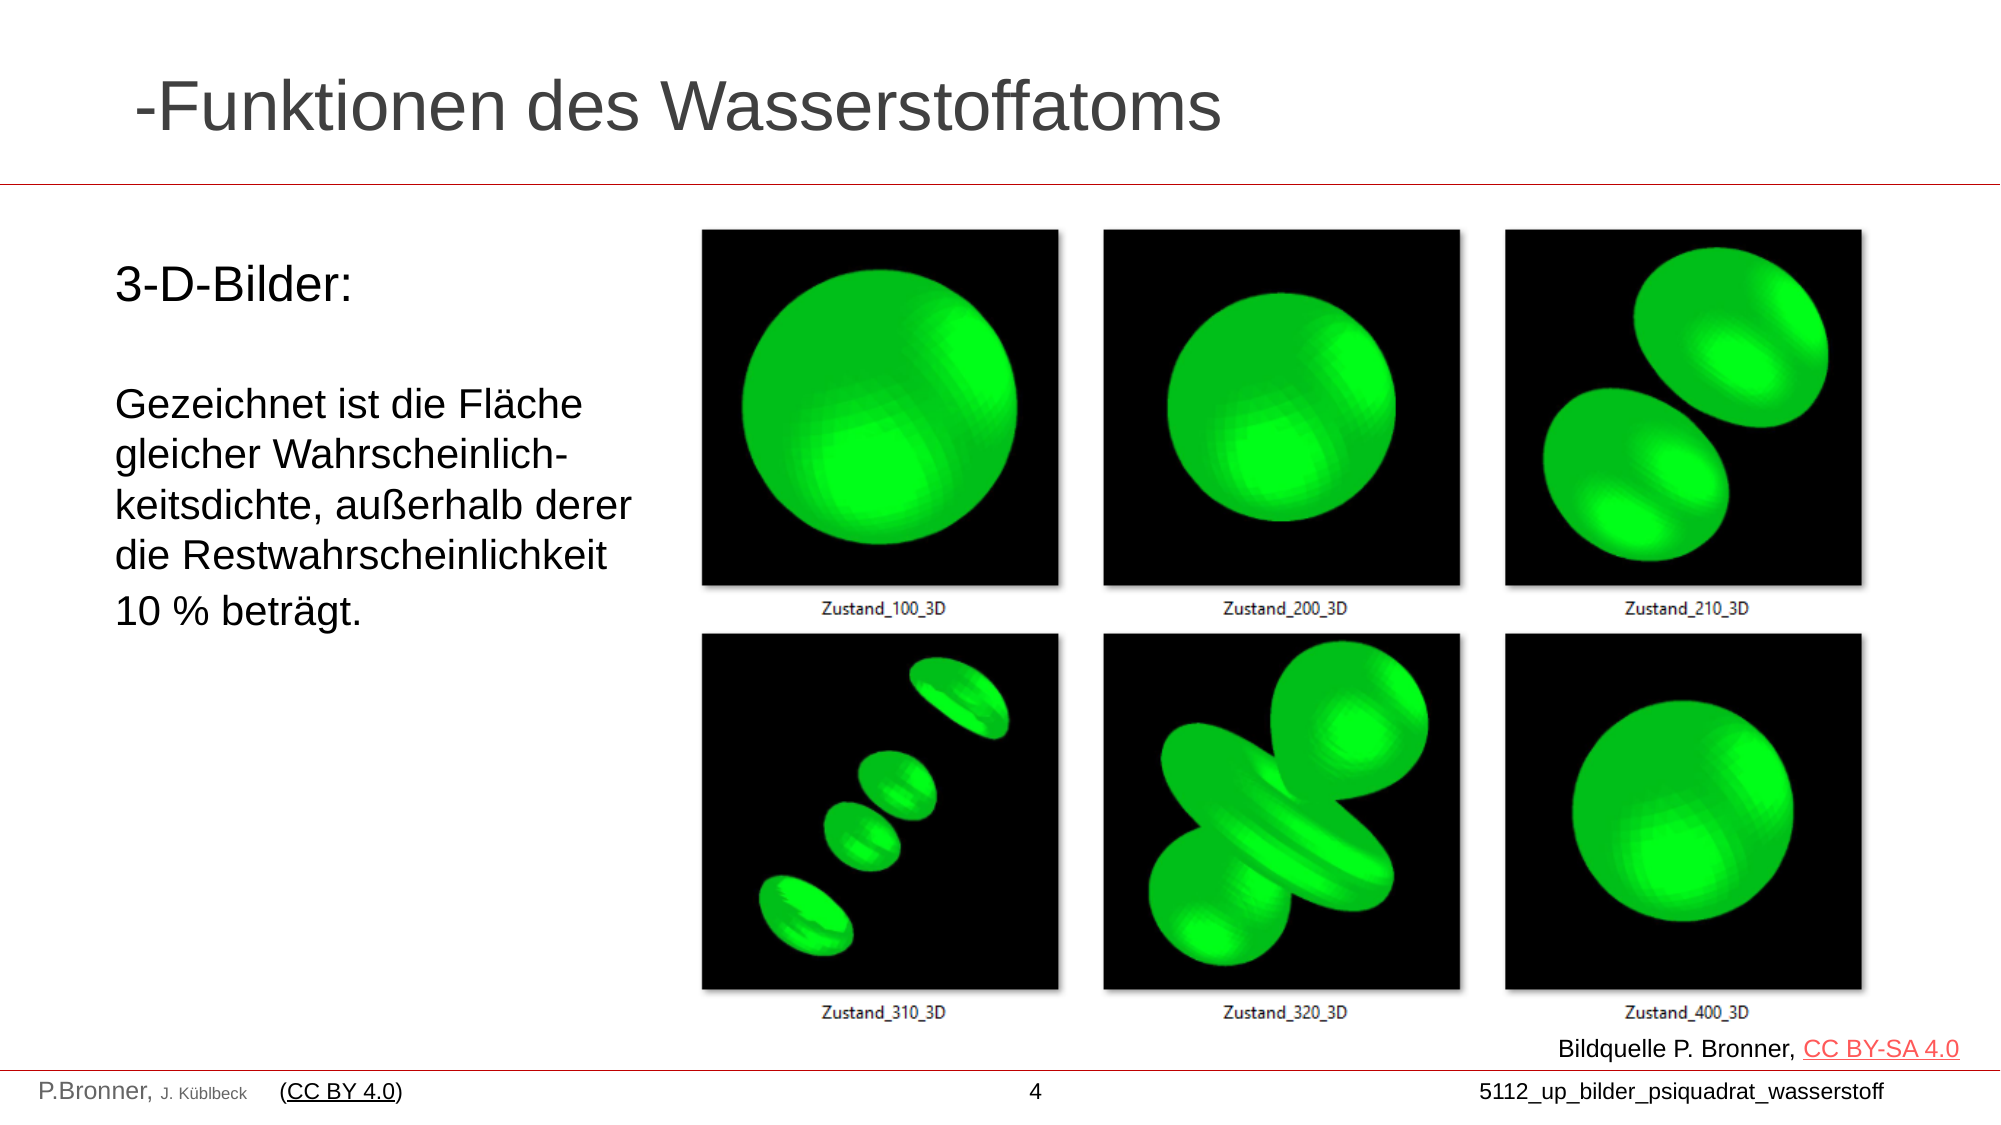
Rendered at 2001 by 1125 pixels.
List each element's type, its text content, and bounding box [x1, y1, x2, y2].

list 3-D-Bilder: Gezeichnet ist die Fläche gleicher Wahrscheinlich- keitsdichte, außerhalb derer die Restwahrscheinlichkeit 10 % beträgt. [99, 243, 1900, 1071]
text_box Bildquelle P. Bronner, CC BY-SA 4.0 [1543, 1025, 2000, 1070]
picture [692, 223, 1875, 1033]
